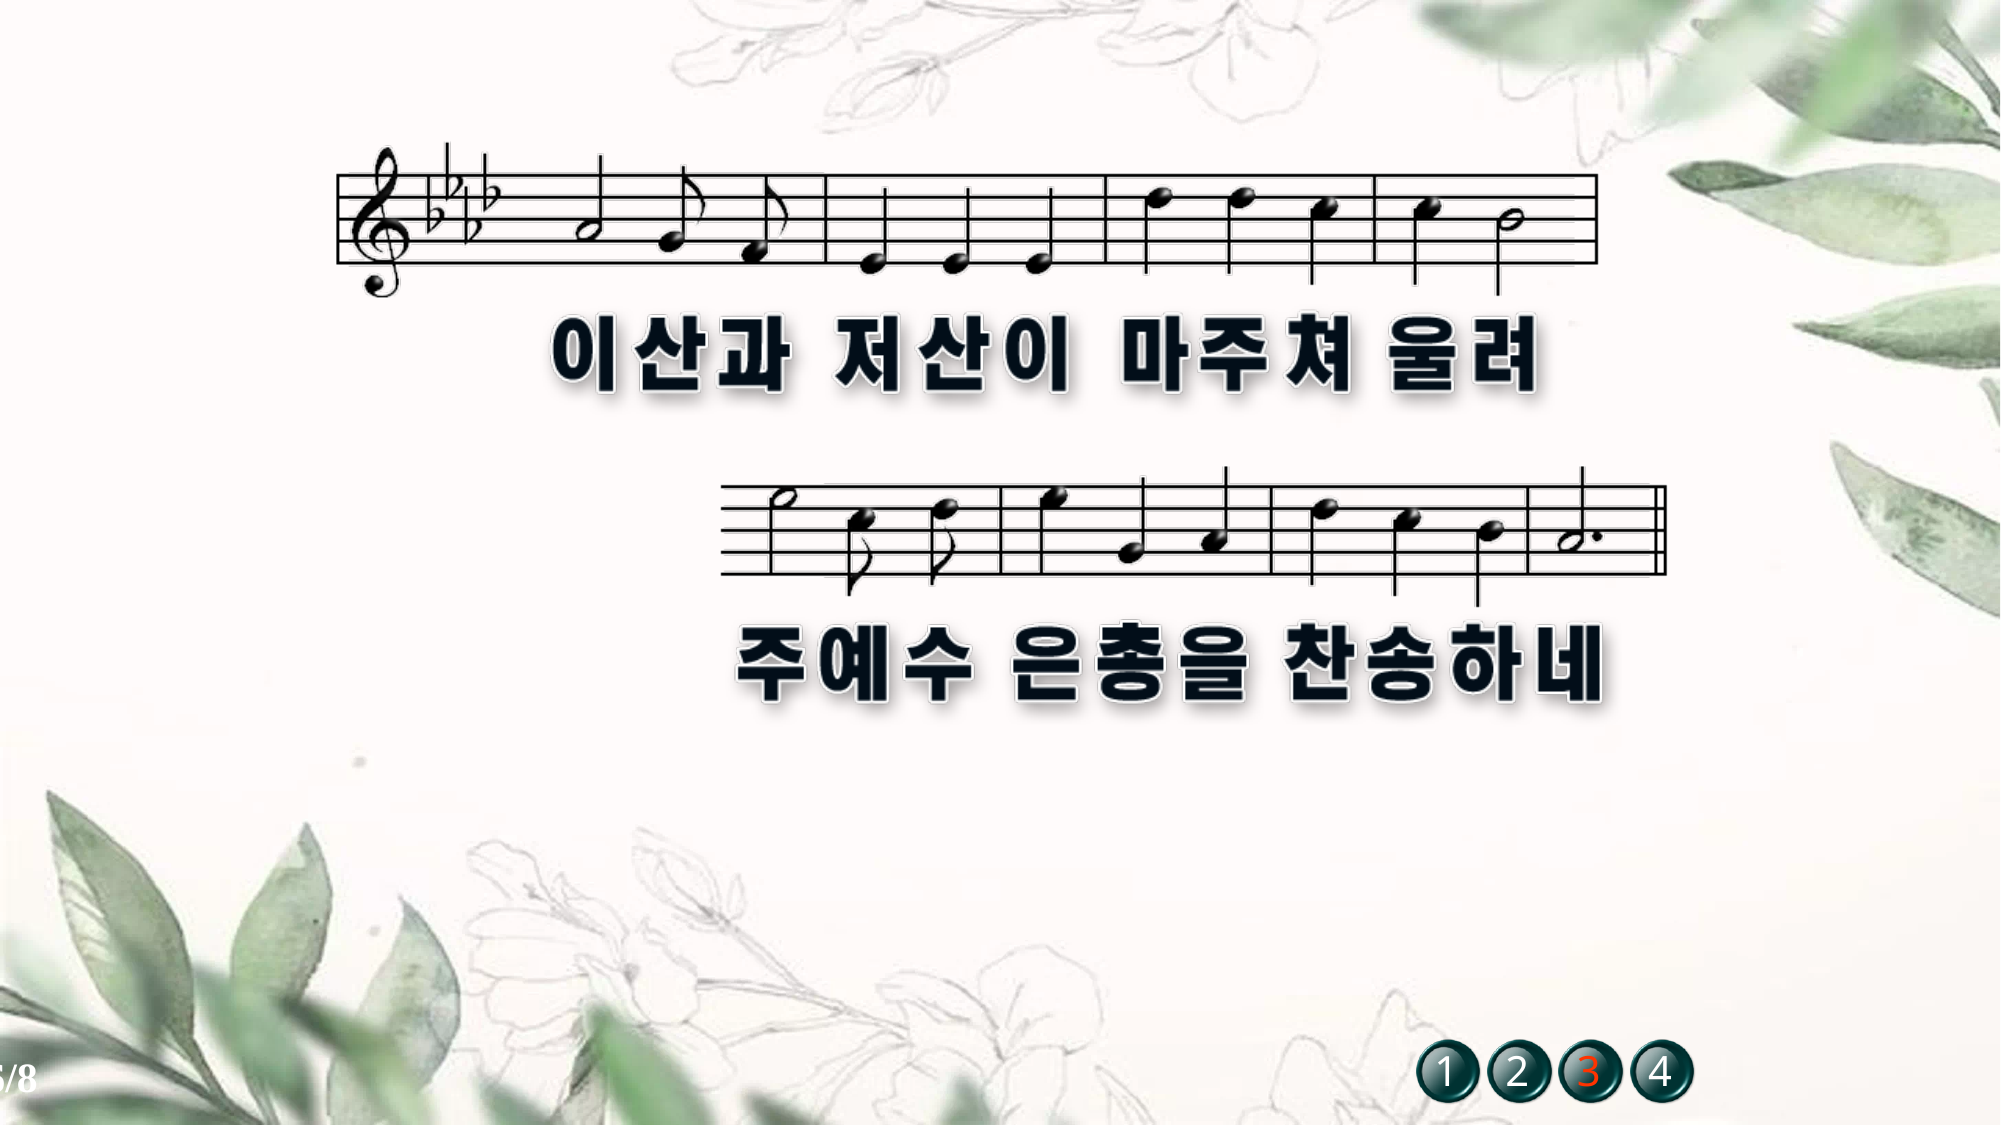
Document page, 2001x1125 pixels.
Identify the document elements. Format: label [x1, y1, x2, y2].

text_box [1484, 1035, 1555, 1106]
text_box [1555, 1035, 1626, 1106]
text_box [1413, 1035, 1484, 1106]
text_box [1627, 1035, 1697, 1106]
picture [0, 0, 2001, 1125]
